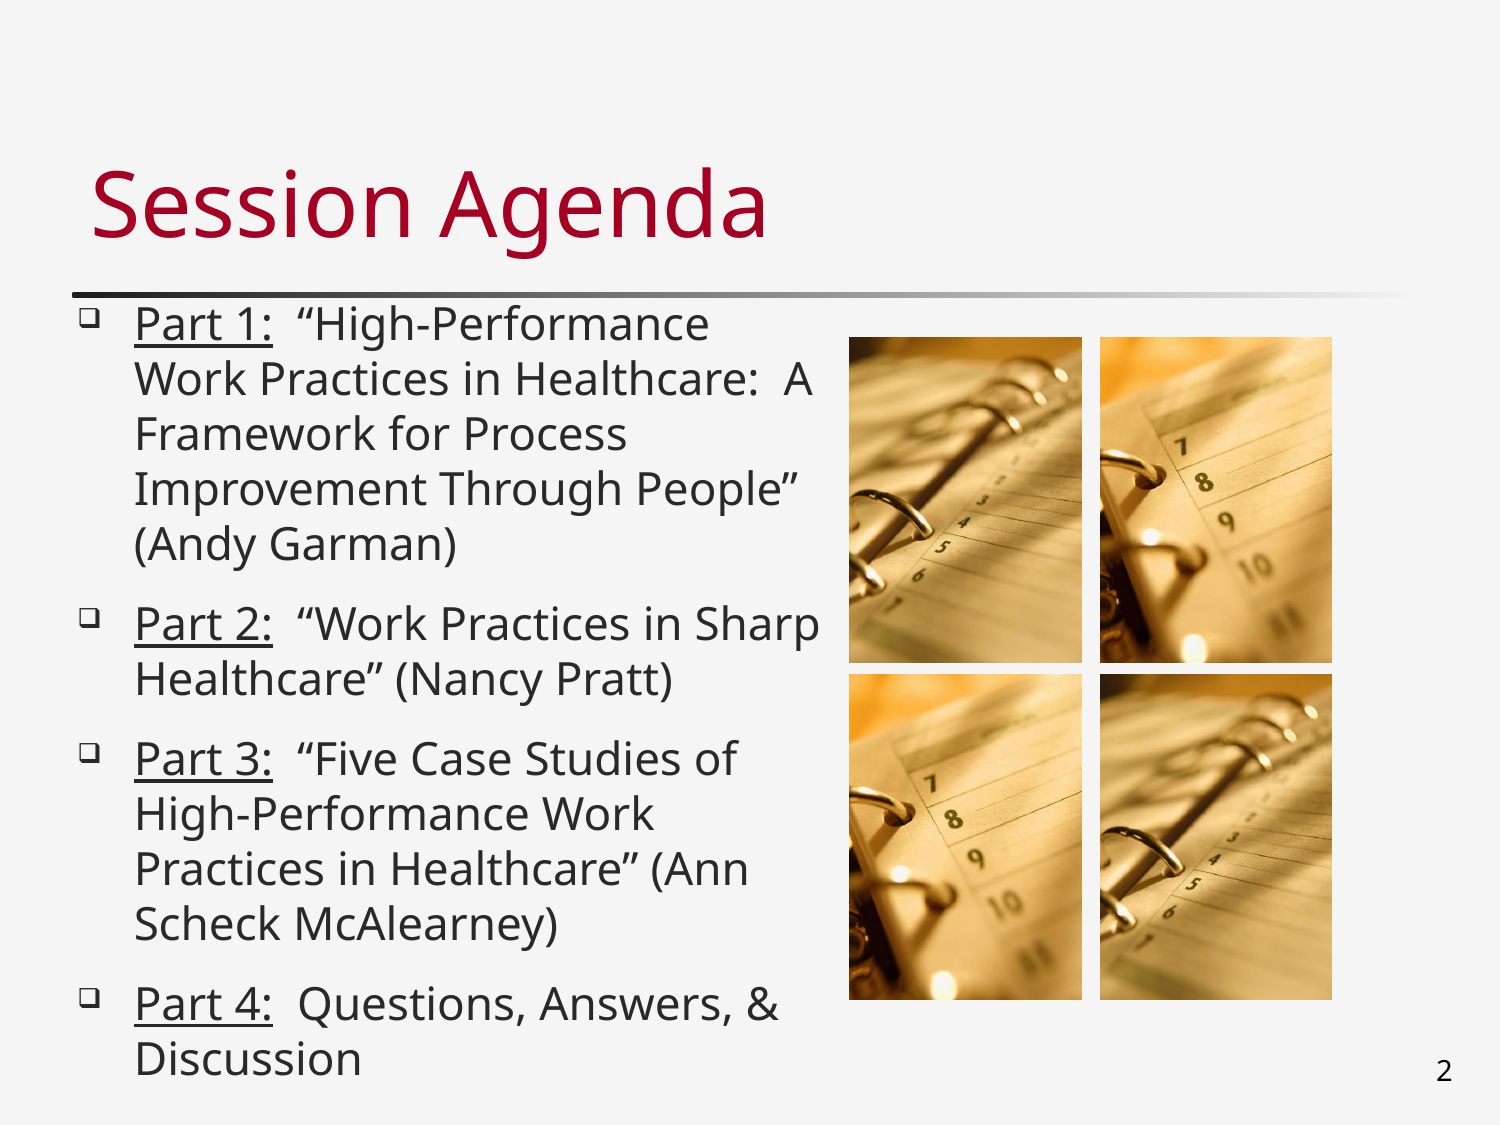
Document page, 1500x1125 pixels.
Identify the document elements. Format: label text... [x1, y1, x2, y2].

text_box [849, 337, 1333, 1001]
title Session Agenda [74, 112, 1354, 291]
list Part 1: “High-Performance Work Practices in Healthcare: A Framework for Process Improvement Through People” (Andy Garman) Part 2: “Work Practices in Sharp Healthcare” (Nancy Pratt) Part 3: “Five Case Studies of High-Performance Work Practices in Healthcare” (Ann Scheck McAlearney) Part 4: Questions, Answers, & Discussion [62, 287, 851, 1088]
slide_number 2 [1154, 1023, 1468, 1100]
